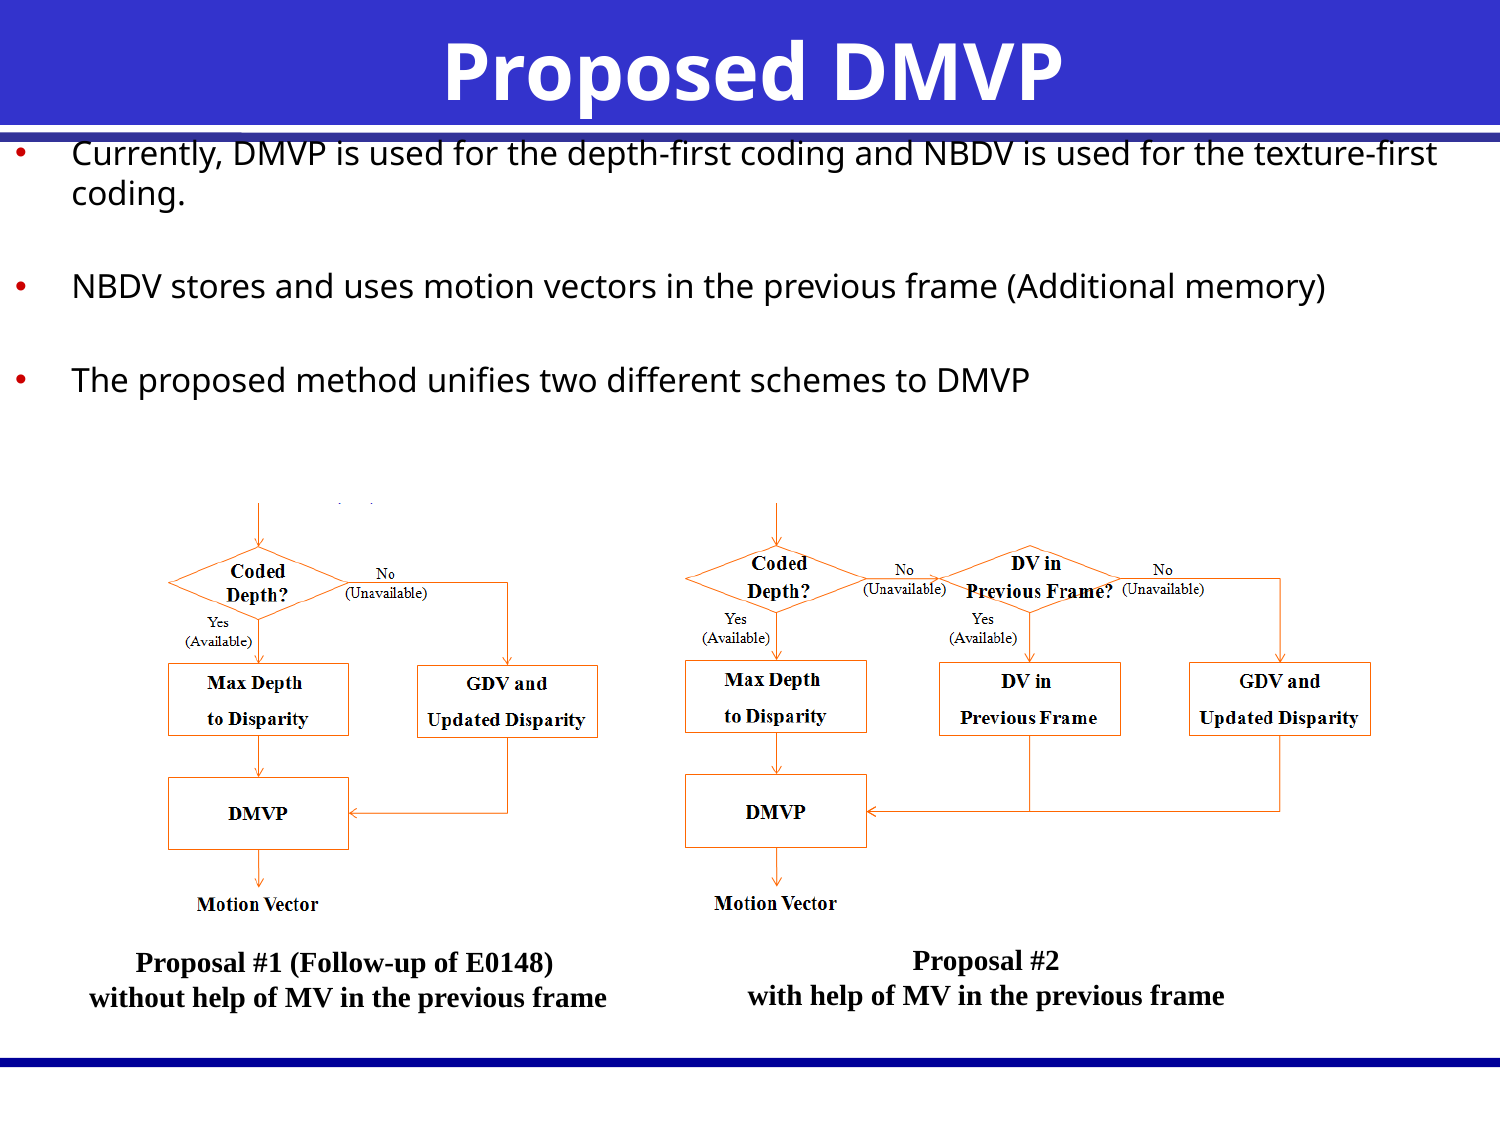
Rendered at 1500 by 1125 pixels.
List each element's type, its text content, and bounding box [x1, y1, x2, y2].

picture [159, 503, 607, 917]
text_box Proposal #1 (Follow-up of E0148) without help of MV in the previous frame [64, 936, 632, 1021]
title Proposed DMVP [46, 12, 1460, 125]
list Currently, DMVP is used for the depth-first coding and NBDV is used for the texture-first coding. NBDV stores and uses motion vectors in the previous frame (Additional memory) The proposed method unifies two different schemes to DMVP [0, 125, 1500, 1038]
text_box Proposal #2 with help of MV in the previous frame [643, 934, 1329, 1054]
picture [678, 503, 1378, 918]
